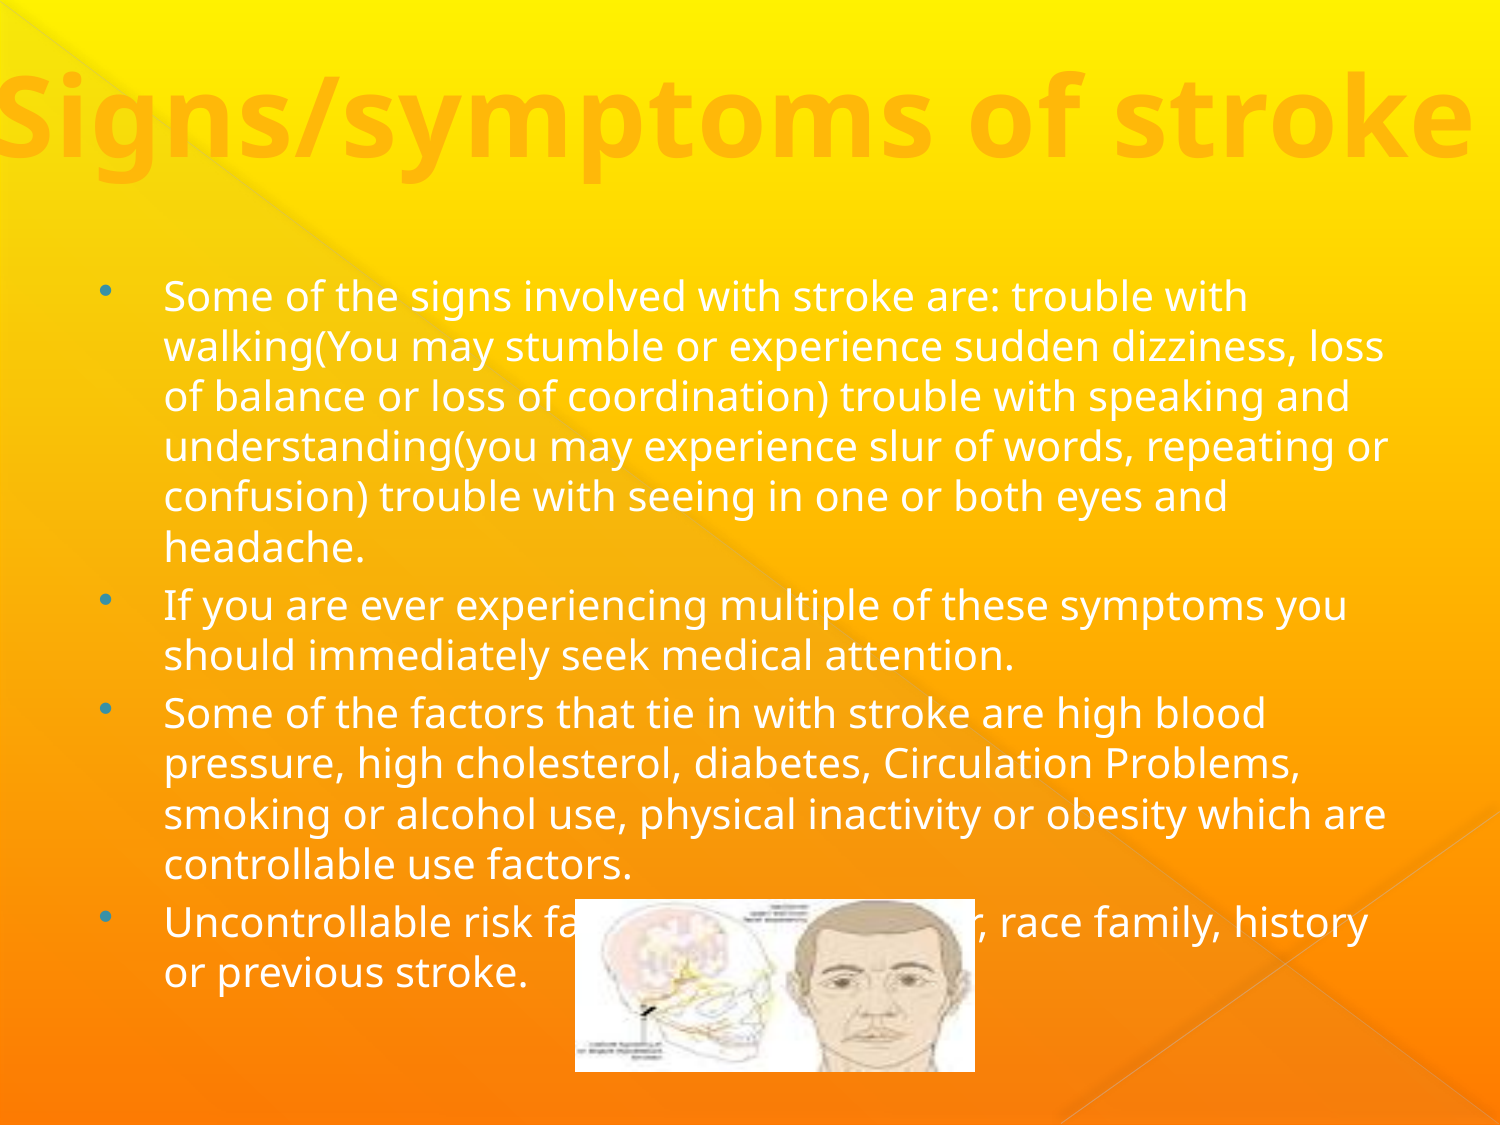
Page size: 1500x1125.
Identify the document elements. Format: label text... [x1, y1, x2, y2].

text_box Signs/symptoms of stroke [0, 37, 1494, 188]
picture [574, 899, 976, 1072]
list Some of the signs involved with stroke are: trouble with walking(You may stumble or experience sudden dizziness, loss of balance or loss of coordination) trouble with speaking and understanding(you may experience slur of words, repeating or confusion) trouble with seeing in one or both eyes and headache. If you are ever experiencing multiple of these symptoms you should immediately seek medical attention. Some of the factors that tie in with stroke are high blood pressure, high cholesterol, diabetes, Circulation Problems, smoking or alcohol use, physical inactivity or obesity which are controllable use factors. Uncontrollable risk factors include gender, race family, history or previous stroke. [75, 262, 1425, 1125]
